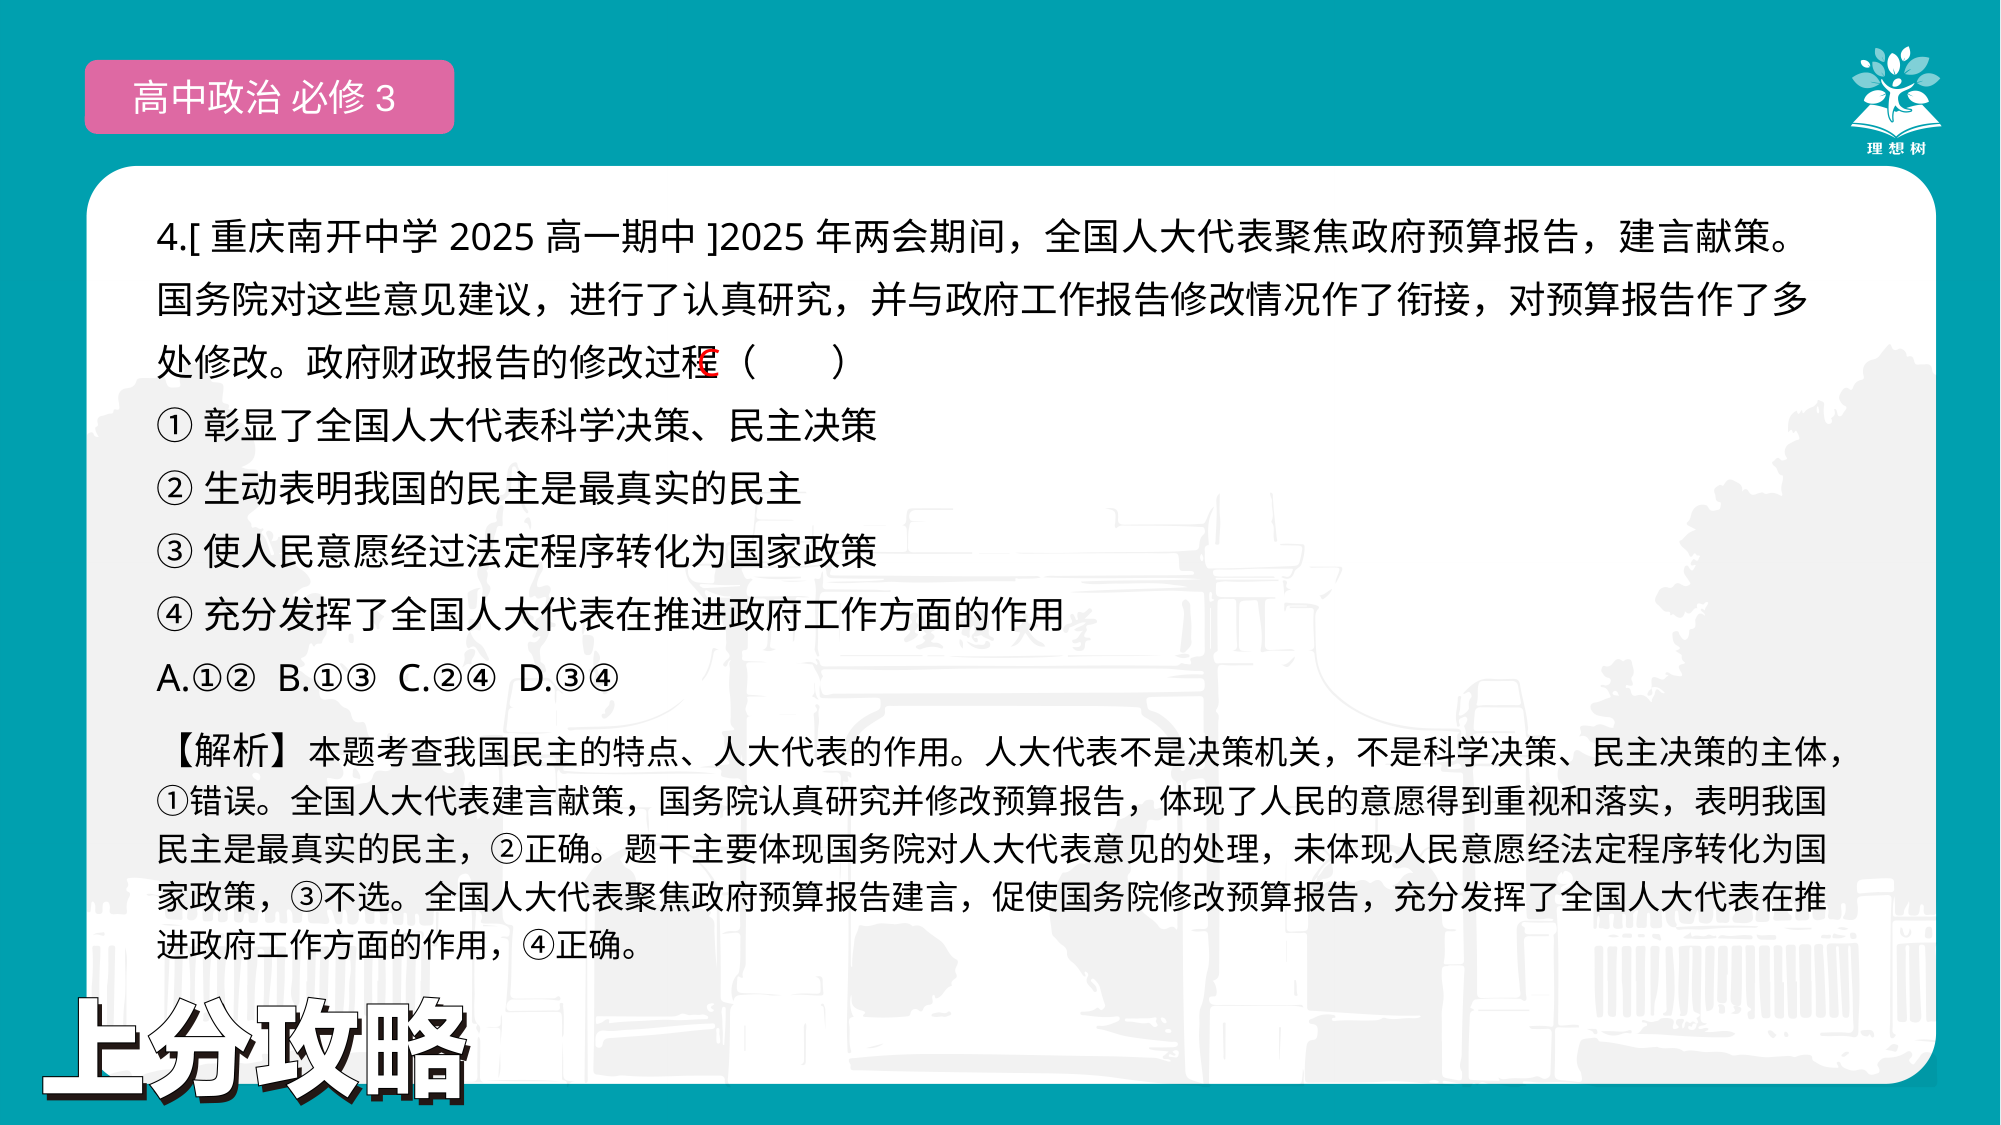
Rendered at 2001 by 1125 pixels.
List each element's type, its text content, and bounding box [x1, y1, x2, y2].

picture [0, 0, 2001, 1125]
text_box C [682, 309, 793, 392]
text_box 高中政治 必修3 [83, 58, 456, 135]
text_box 4.[重庆南开中学2025高一期中]2025年两会期间，全国人大代表聚焦政府预算报告，建言献策。国务院对这些意见建议，进行了认真研究，并与政府工作报告修改情况作了衔接，对预算报告作了多处修改。政府财政报告的修改过程（ ） ①彰显了全国人大代表科学决策、民主决策 ②生动表明我国的民主是最真实的民主 ③使人民意愿经过法定程序转化为国家政策 ④充分发挥了全国人大代表在推进政府工作方面的作用 A.①② B.①③ C.②④ D.③④ [141, 187, 1824, 707]
text_box 【解析】本题考查我国民主的特点、人大代表的作用。人大代表不是决策机关，不是科学决策、民主决策的主体，①错误。全国人大代表建言献策，国务院认真研究并修改预算报告，体现了人民的意愿得到重视和落实，表明我国民主是最真实的民主，②正确。题干主要体现国务院对人大代表意见的处理，未体现人民意愿经法定程序转化为国家政策，③不选。全国人大代表聚焦政府预算报告建言，促使国务院修改预算报告，充分发挥了全国人大代表在推进政府工作方面的作用，④正确。 [141, 710, 1843, 972]
